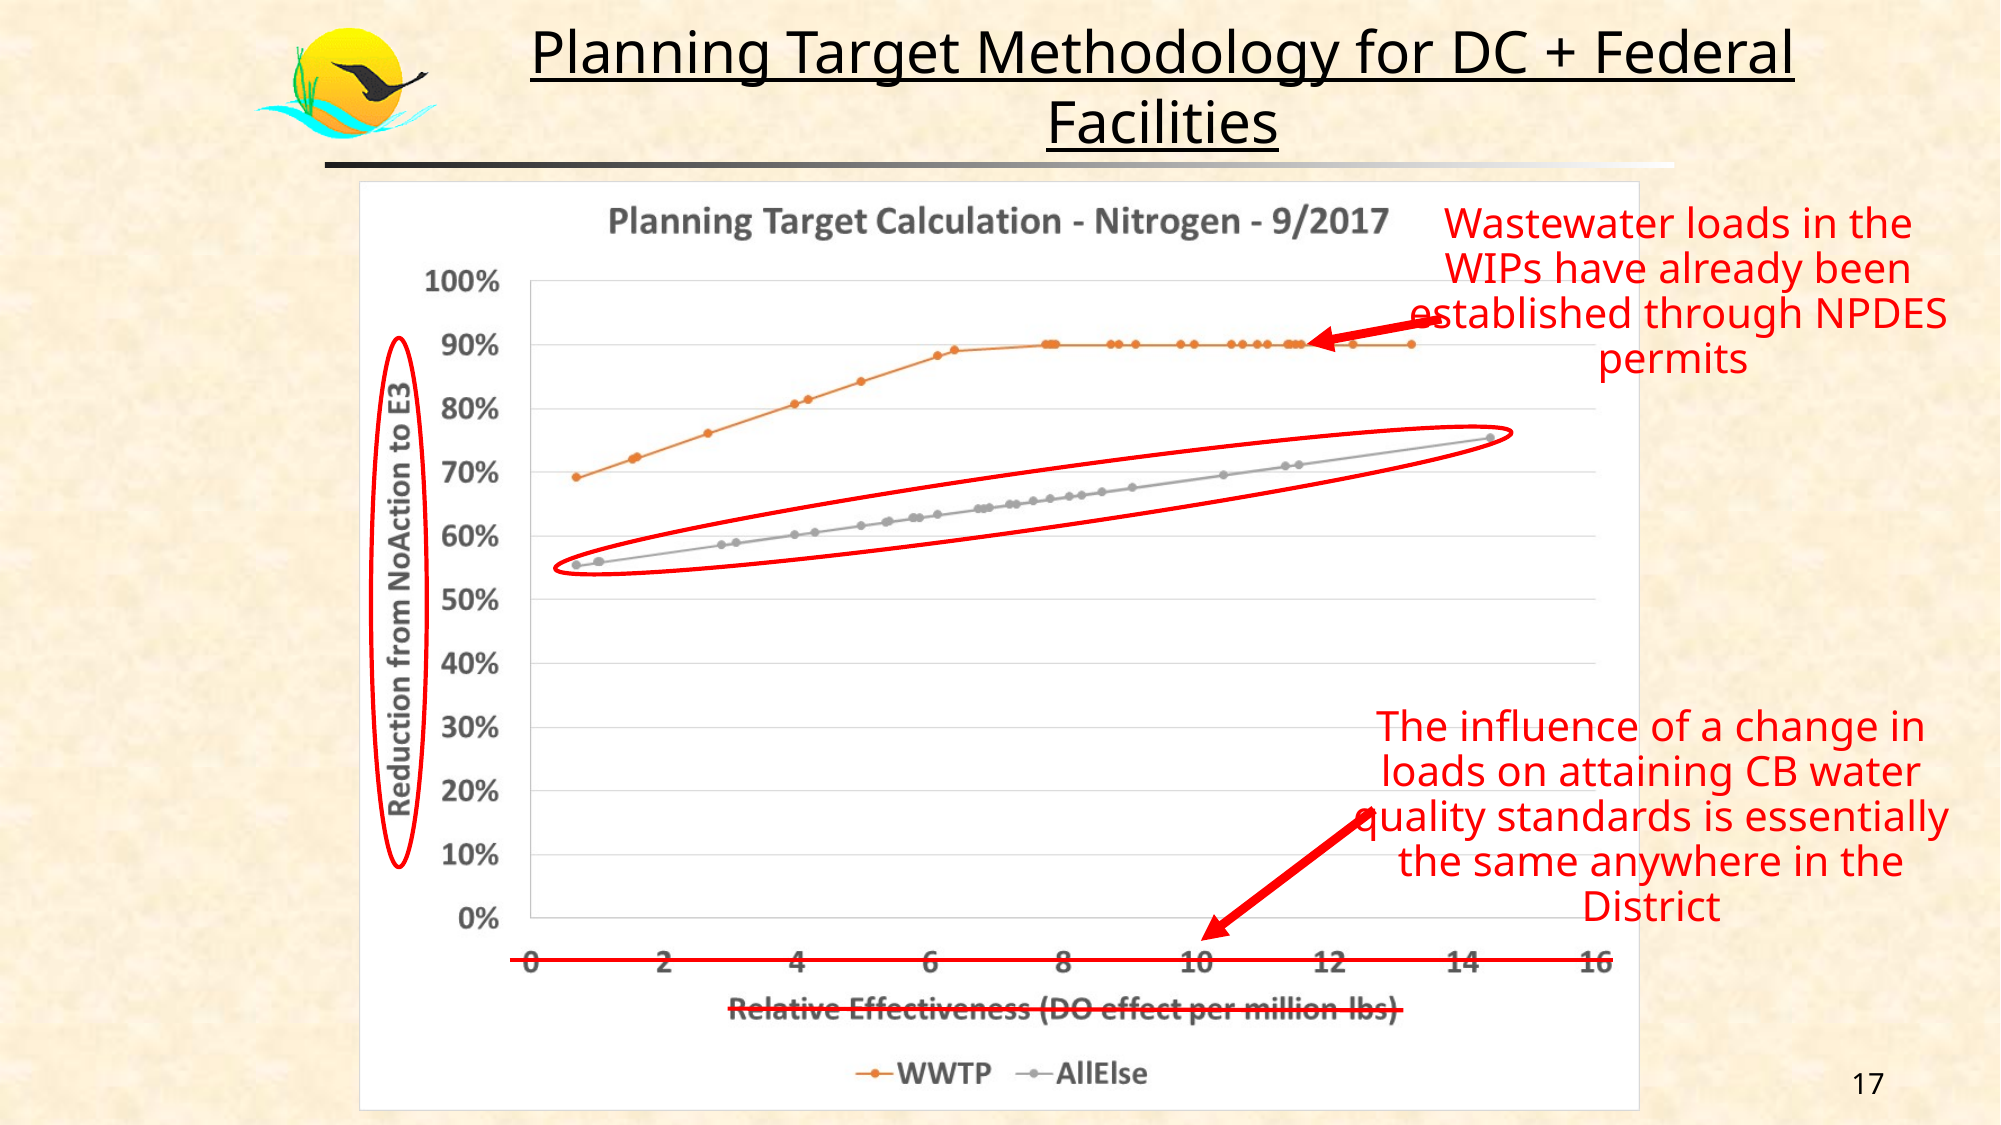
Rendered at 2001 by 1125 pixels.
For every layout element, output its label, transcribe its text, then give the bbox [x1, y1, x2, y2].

picture [0, 0, 2001, 1125]
text_box Wastewater loads in the WIPs have already been established through NPDES permits [1645, 250, 1980, 335]
slide_number 17 [1645, 1037, 1901, 1113]
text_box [1200, 809, 1375, 942]
text_box The influence of a change in loads on attaining CB water quality standards is essentially the same anywhere in the District [1645, 775, 1980, 860]
text_box [324, 162, 1675, 168]
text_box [1306, 318, 1442, 345]
title Planning Target Methodology for DC + Federal Facilities [424, 37, 1901, 163]
